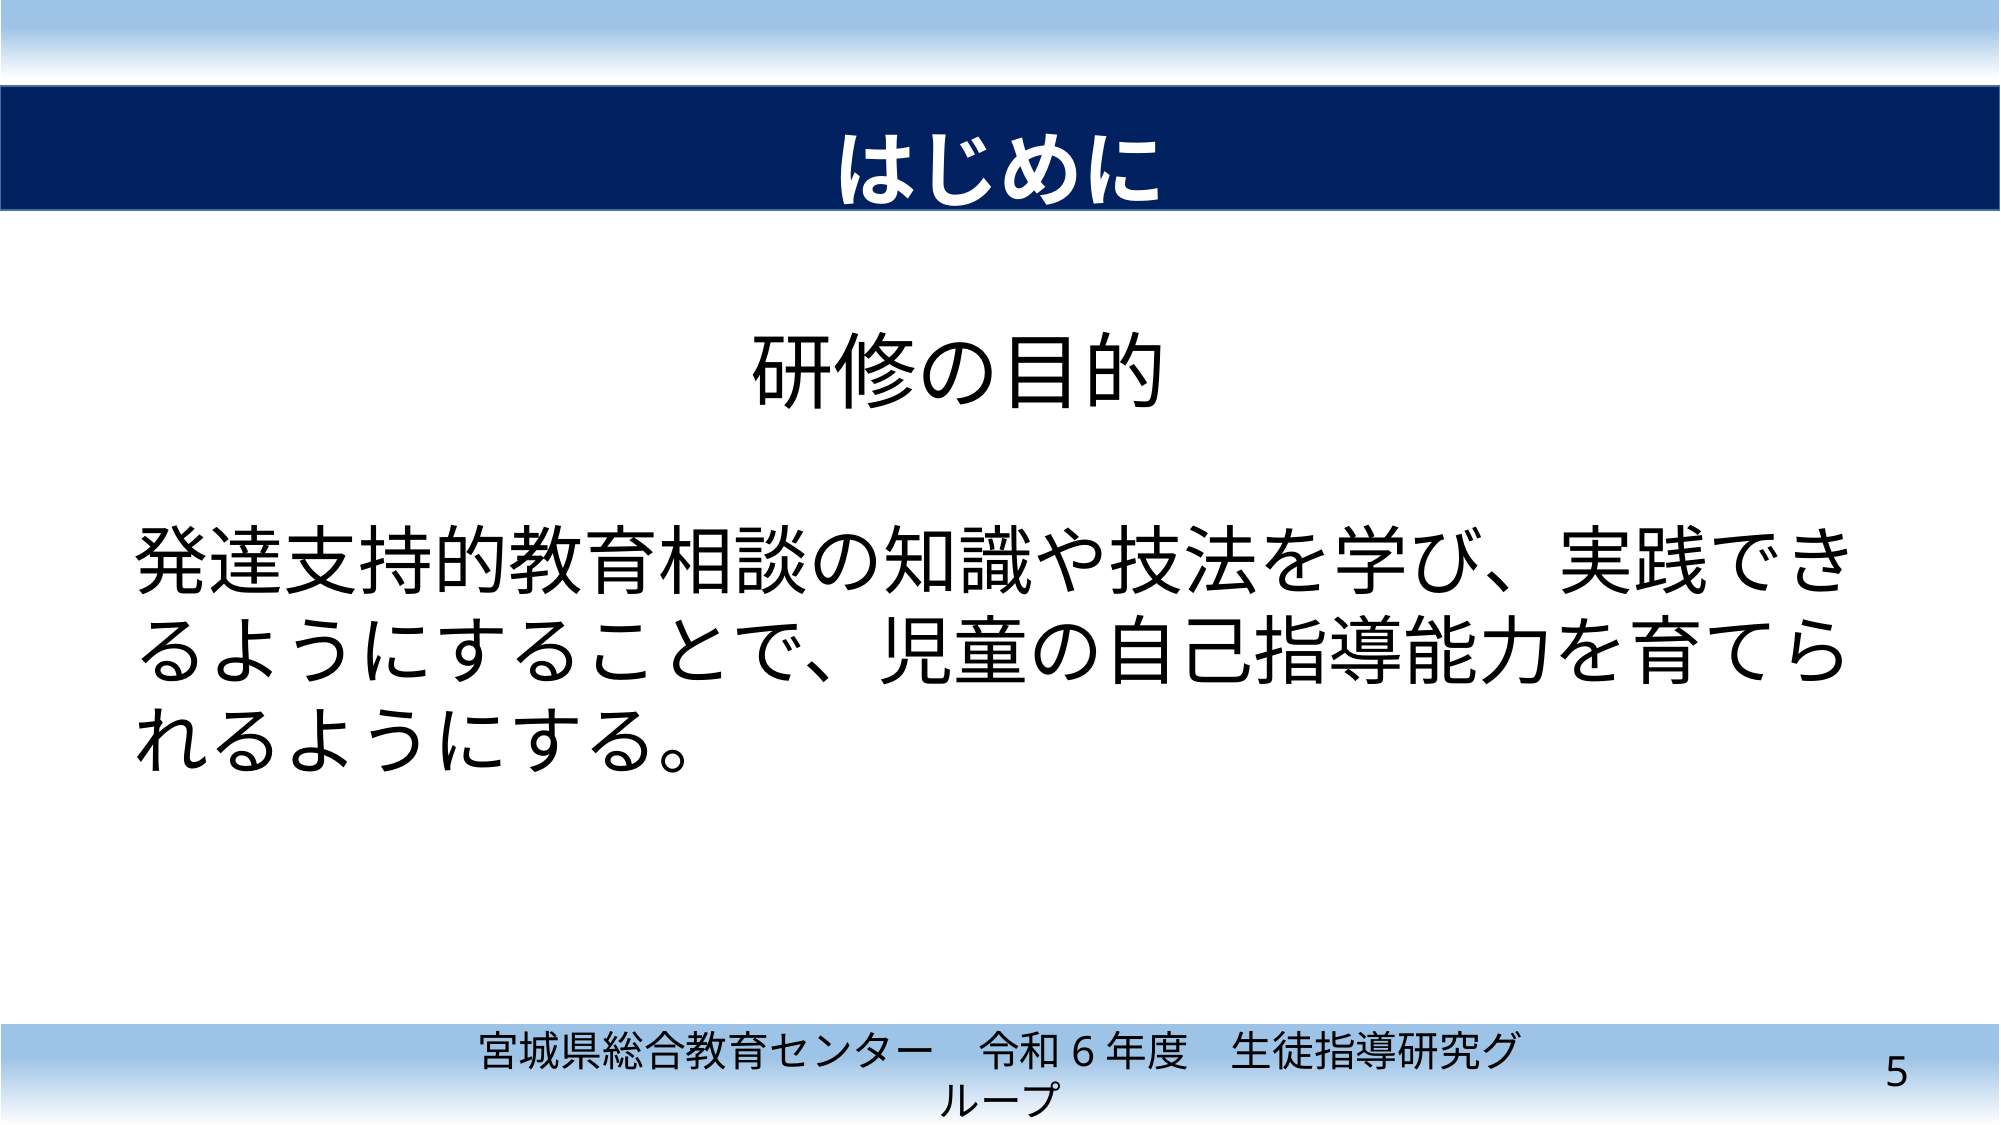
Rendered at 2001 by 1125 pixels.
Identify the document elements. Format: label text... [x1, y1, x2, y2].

text_box 研修の目的 [480, 311, 1520, 427]
text_box [0, 85, 220, 211]
text_box 発達支持的教育相談の知識や技法を学び、実践できるようにすることで、児童の自己指導能力を育てられるようにする。 [124, 477, 1876, 819]
footer 宮城県総合教育センター 令和6年度 生徒指導研究グループ [428, 1045, 1572, 1105]
text_box [1780, 85, 2000, 211]
slide_number 4 [1811, 1043, 1925, 1104]
text_box はじめに [220, 59, 1780, 224]
